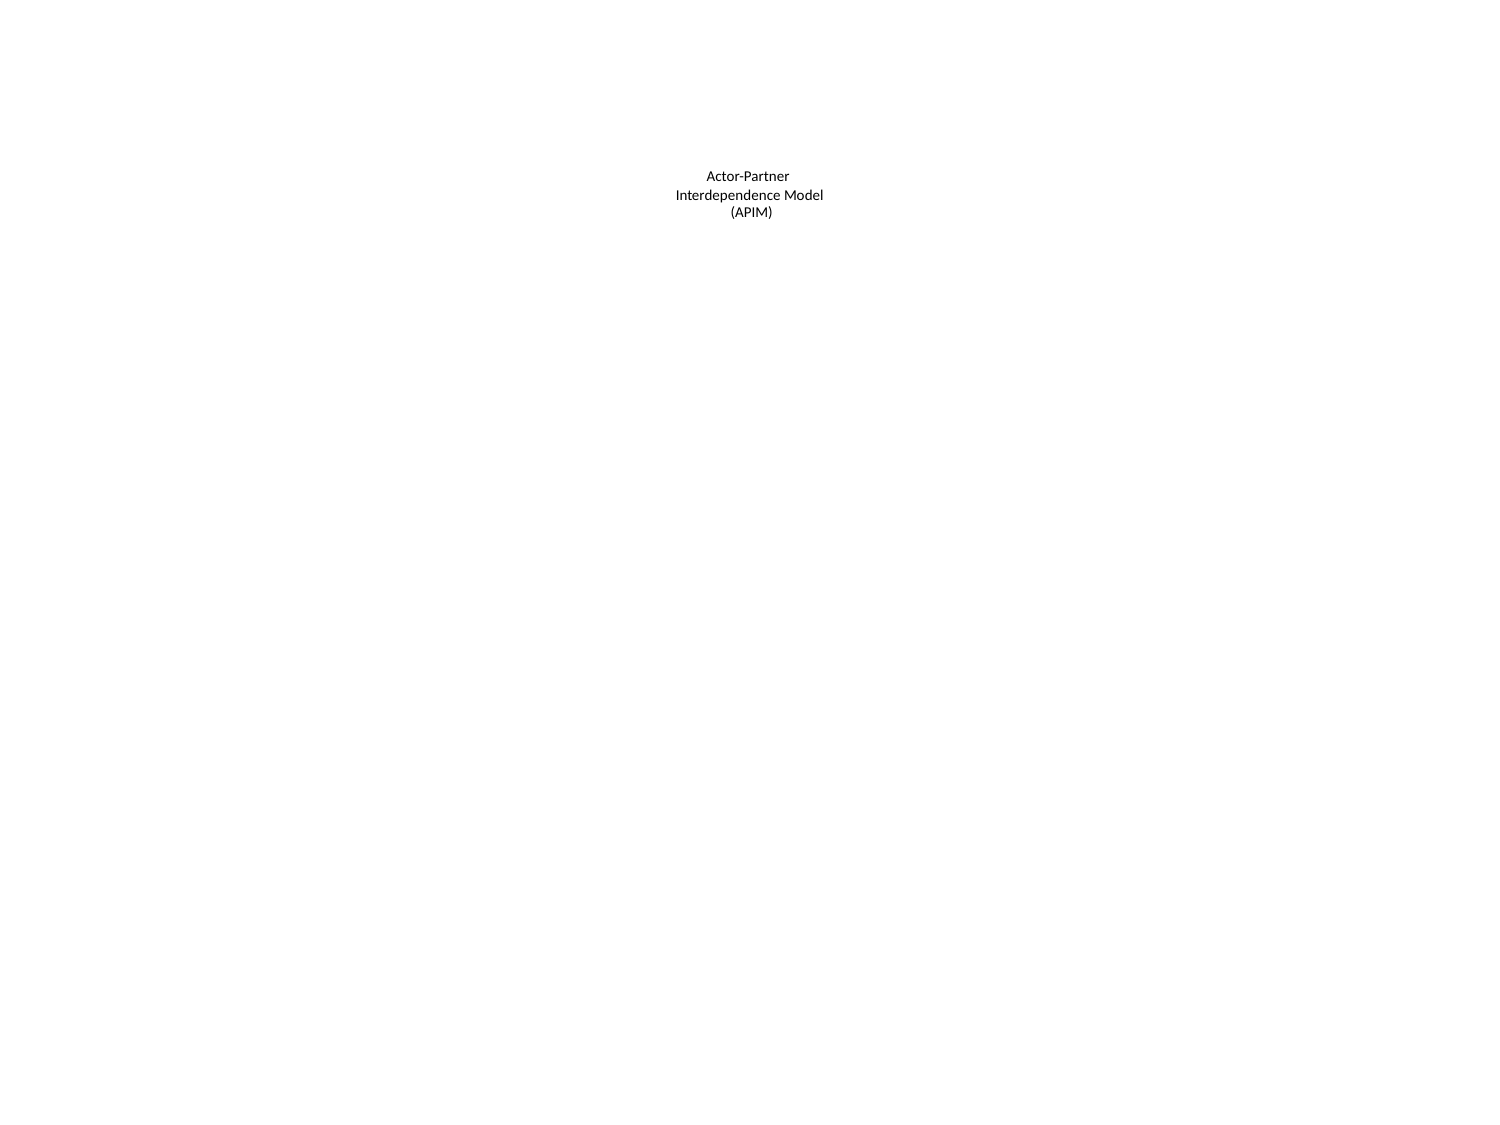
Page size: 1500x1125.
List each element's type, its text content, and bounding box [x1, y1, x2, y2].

title Actor-Partner Interdependence Model (APIM) [75, 45, 1425, 233]
